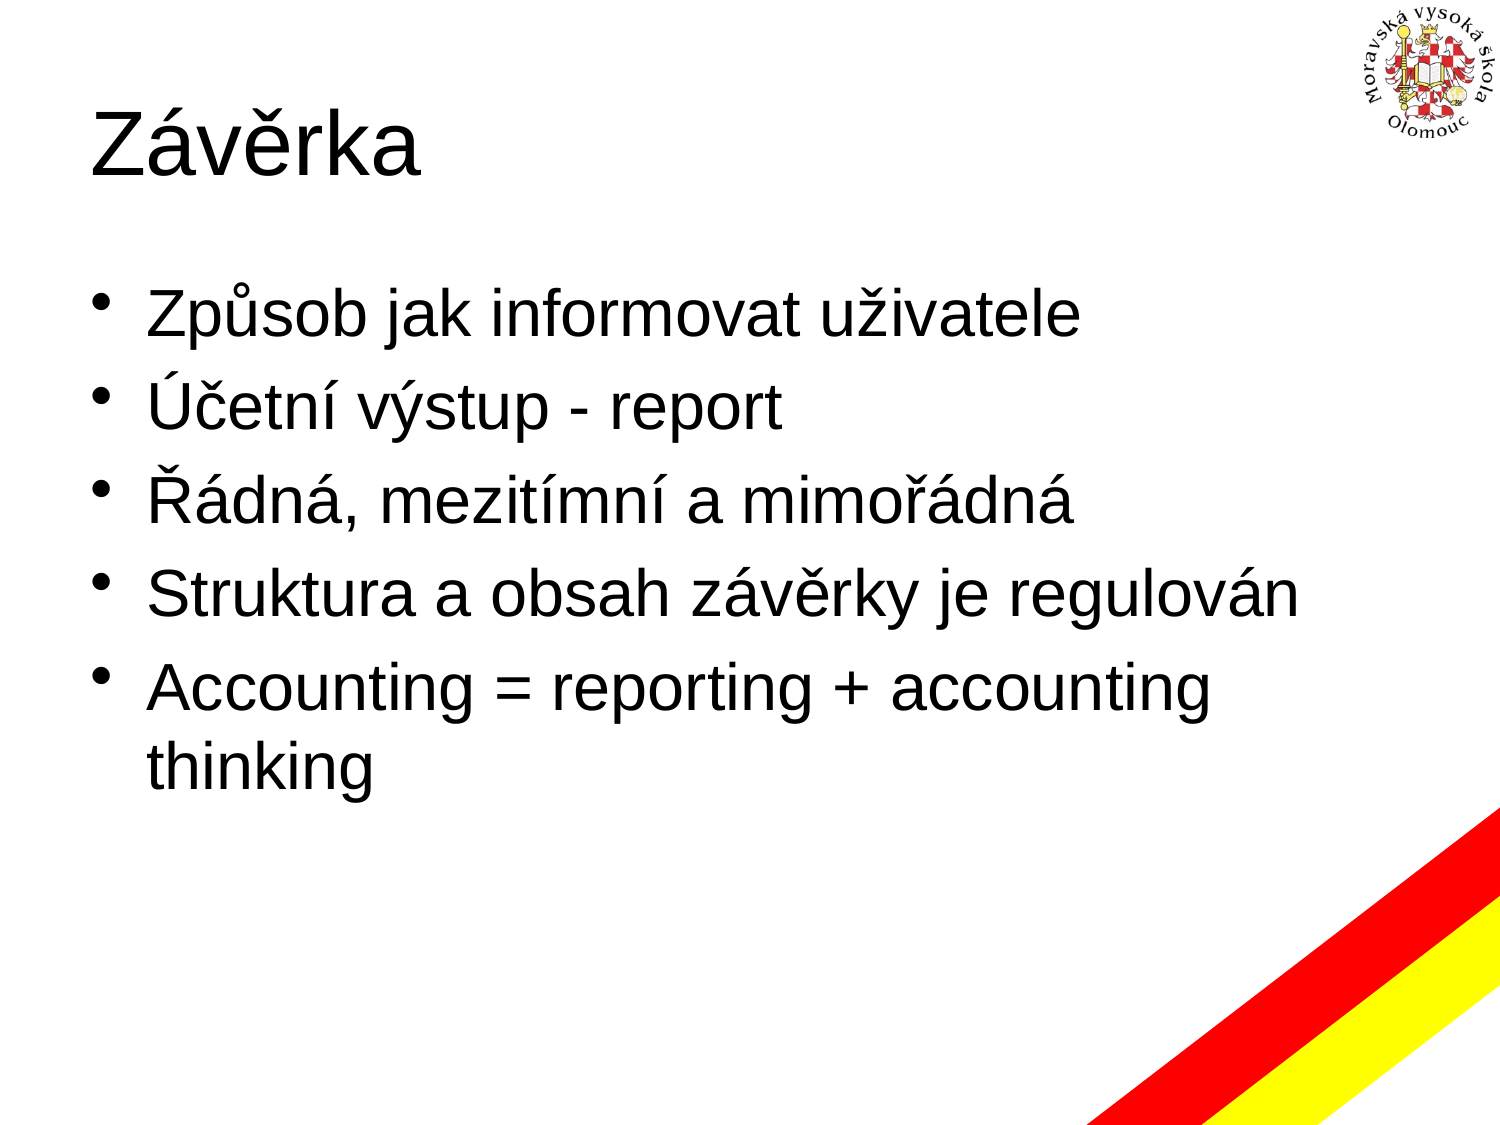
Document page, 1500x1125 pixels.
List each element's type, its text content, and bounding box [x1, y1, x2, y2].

picture [1364, 7, 1495, 138]
list Způsob jak informovat uživatele Účetní výstup - report Řádná, mezitímní a mimořádná Struktura a obsah závěrky je regulován Accounting = reporting + accounting thinking [75, 262, 1425, 1005]
title Závěrka [75, 45, 1425, 233]
